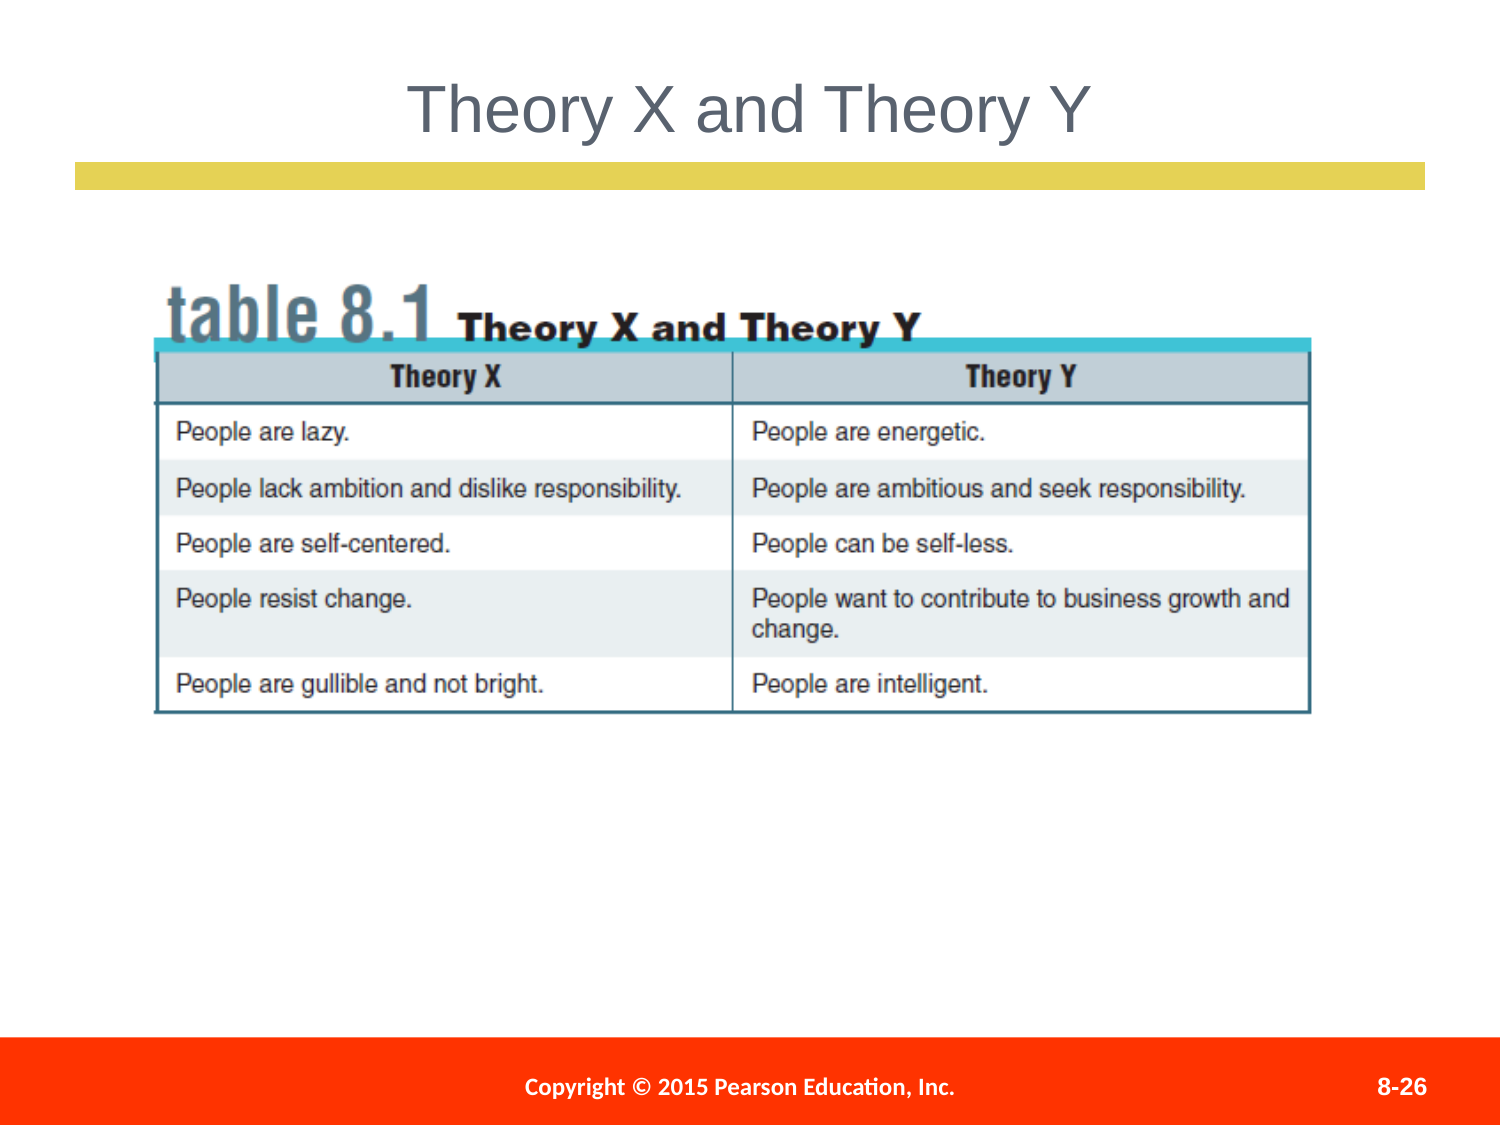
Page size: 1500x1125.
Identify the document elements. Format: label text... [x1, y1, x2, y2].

picture [133, 274, 1388, 812]
title Theory X and Theory Y [74, 12, 1426, 201]
